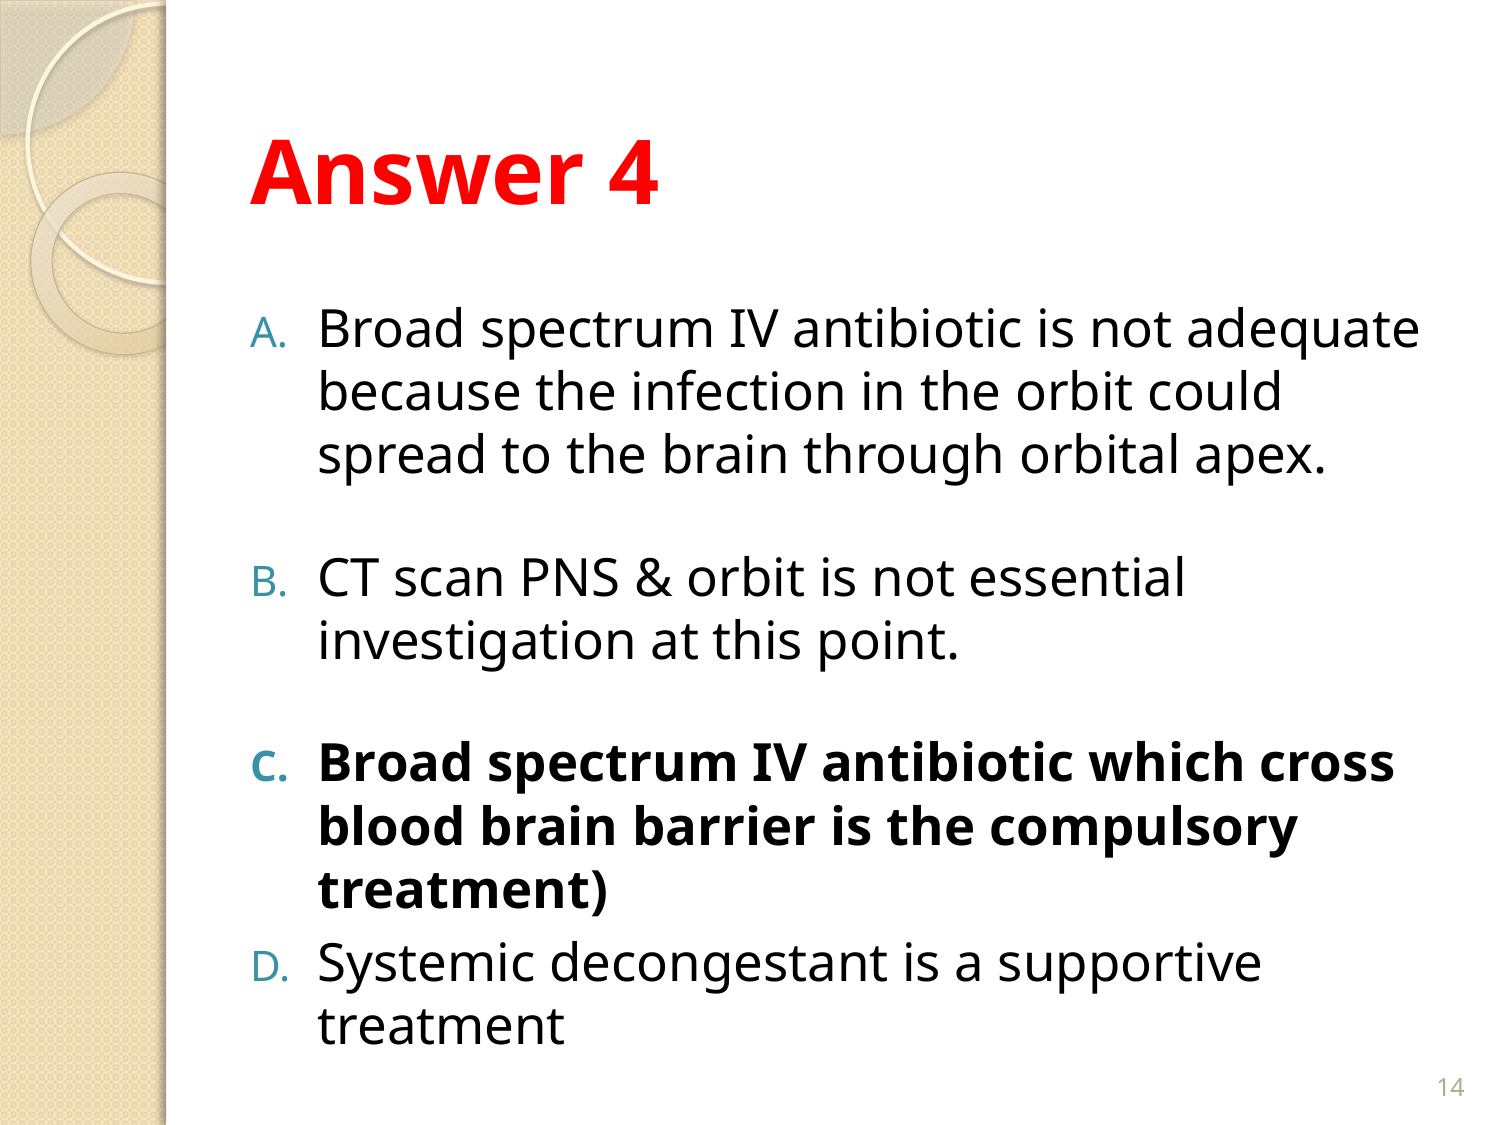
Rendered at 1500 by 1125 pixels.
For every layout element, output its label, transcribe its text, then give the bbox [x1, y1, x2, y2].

title Answer 4 [235, 75, 1466, 263]
slide_number 14 [1413, 1034, 1488, 1113]
list Broad spectrum IV antibiotic is not adequate because the infection in the orbit could spread to the brain through orbital apex. CT scan PNS & orbit is not essential investigation at this point. Broad spectrum IV antibiotic which cross blood brain barrier is the compulsory treatment) Systemic decongestant is a supportive treatment [235, 287, 1438, 1075]
